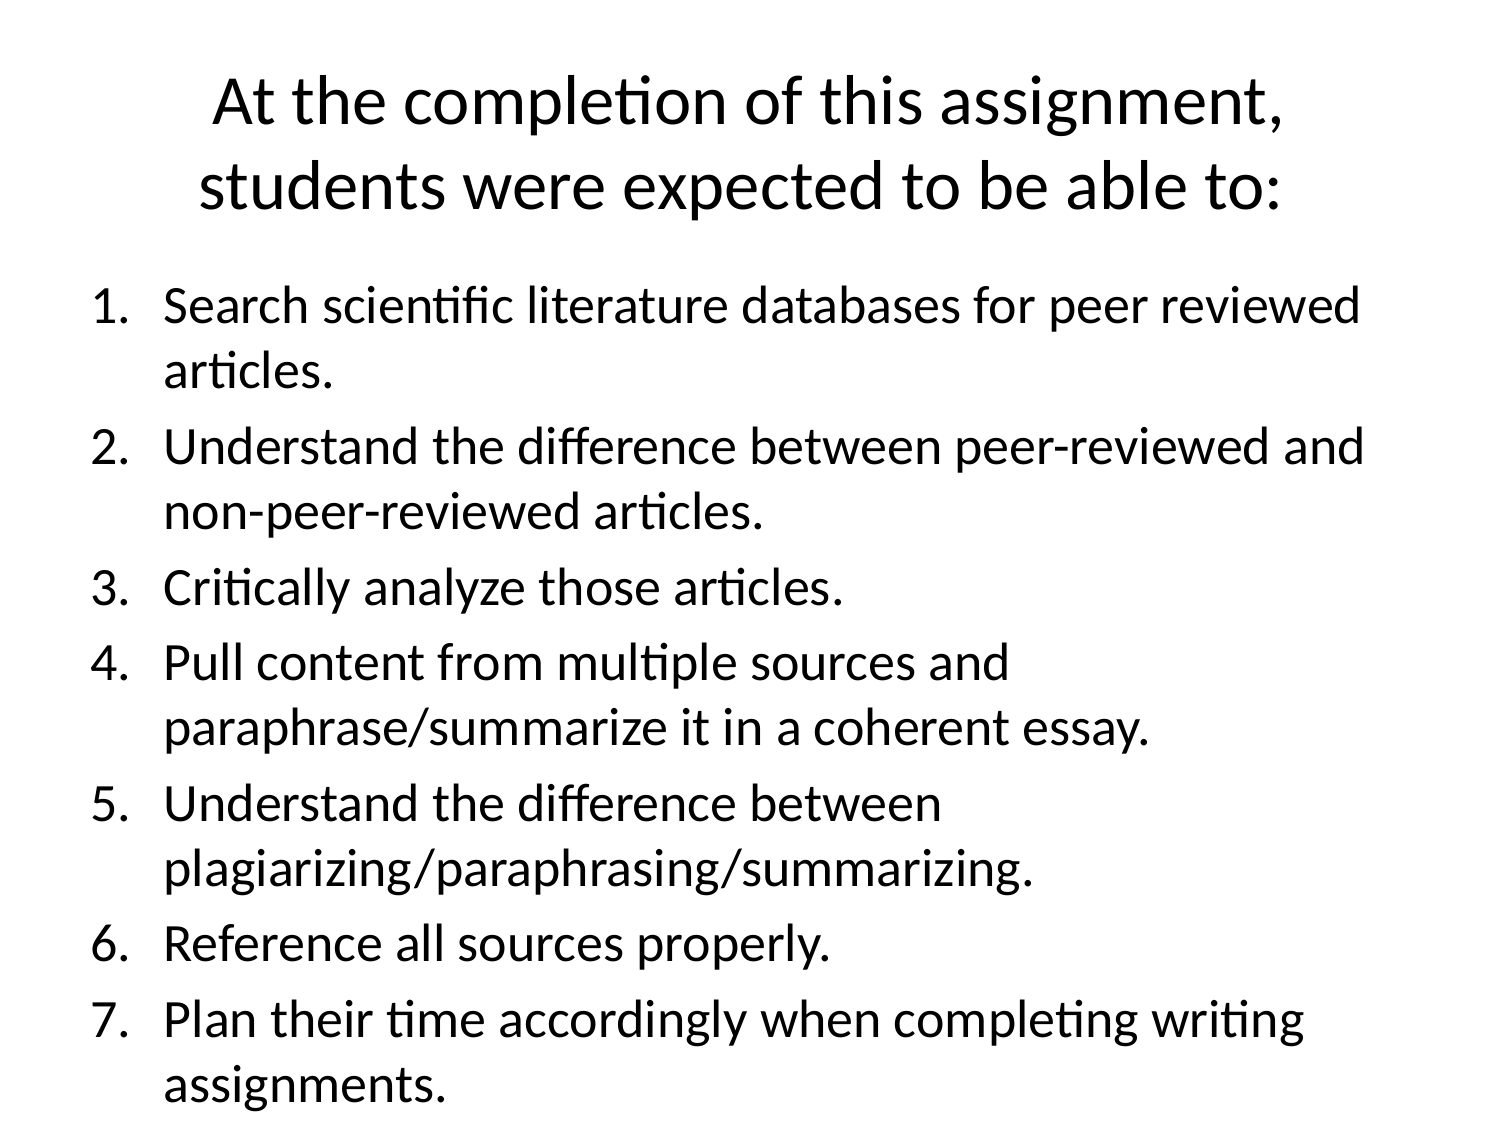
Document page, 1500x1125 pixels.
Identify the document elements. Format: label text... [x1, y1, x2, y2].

title At the completion of this assignment, students were expected to be able to: [75, 45, 1425, 233]
list Search scientific literature databases for peer reviewed articles. Understand the difference between peer-reviewed and non-peer-reviewed articles. Critically analyze those articles. Pull content from multiple sources and paraphrase/summarize it in a coherent essay. Understand the difference between plagiarizing/paraphrasing/summarizing. Reference all sources properly. Plan their time accordingly when completing writing assignments. [75, 262, 1425, 1125]
